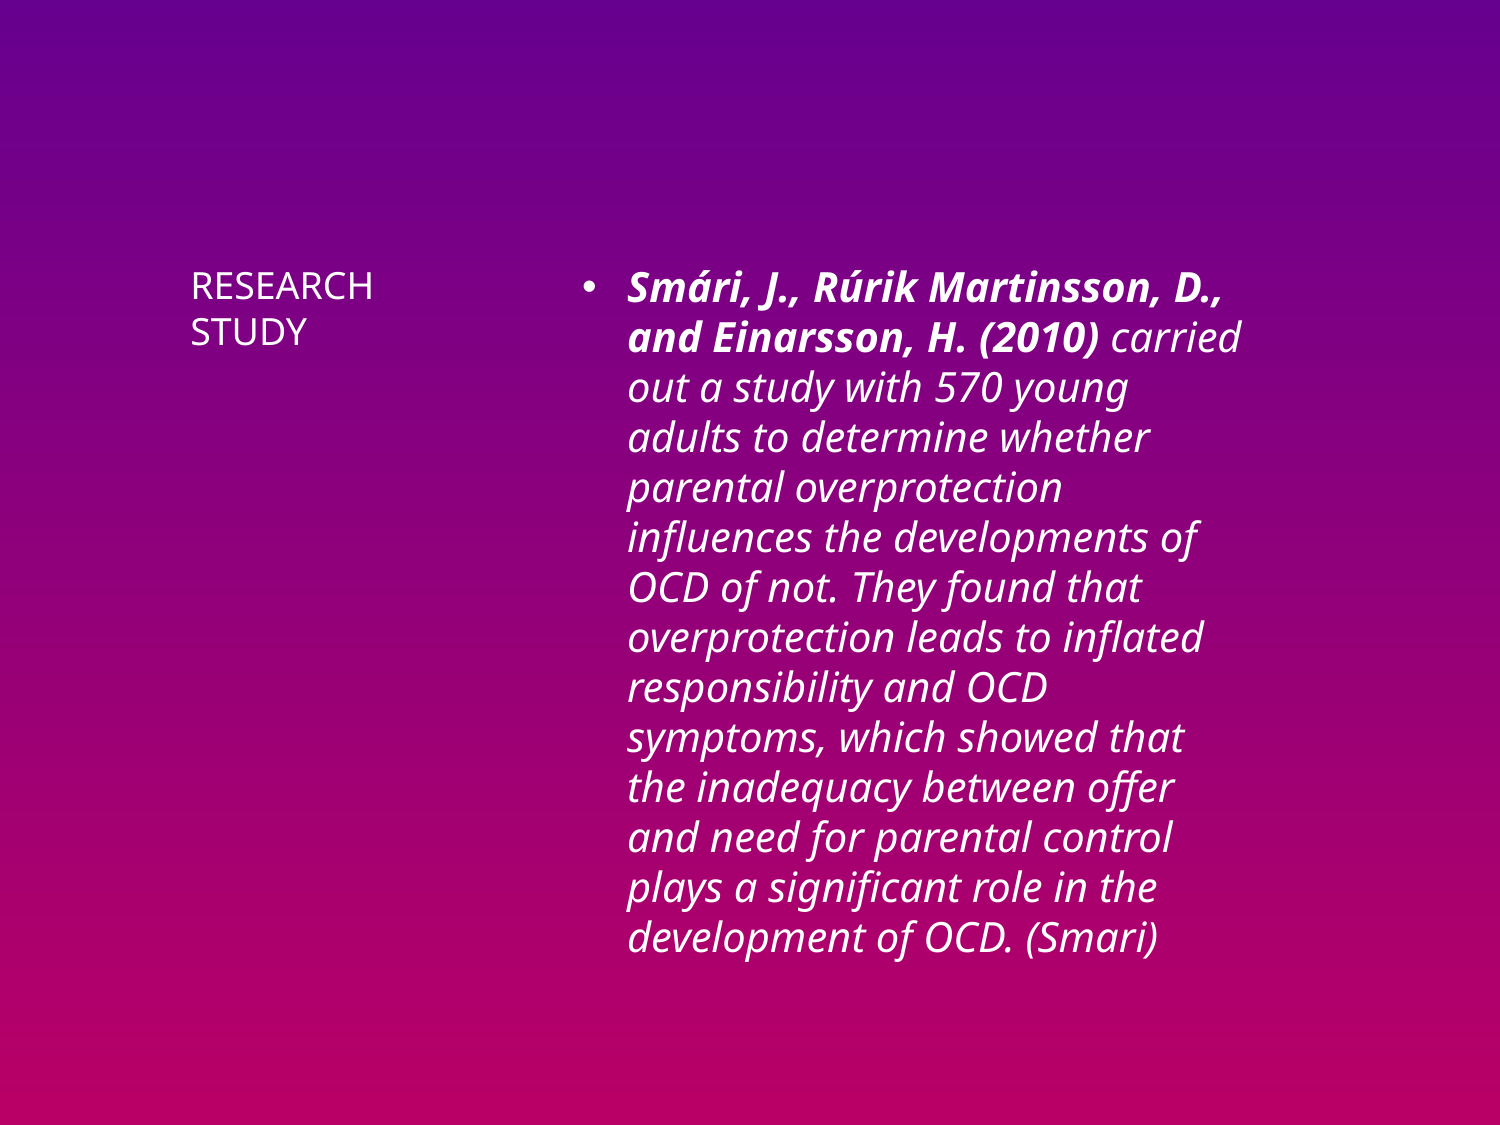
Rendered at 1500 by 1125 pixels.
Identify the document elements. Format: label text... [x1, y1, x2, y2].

list Smári, J., Rúrik Martinsson, D., and Einarsson, H. (2010) carried out a study with 570 young adults to determine whether parental overprotection influences the developments of OCD of not. They found that overprotection leads to inflated responsibility and OCD symptoms, which showed that the inadequacy between offer and need for parental control plays a significant role in the development of OCD. (Smari) [566, 253, 1260, 891]
title Research study [175, 254, 516, 580]
